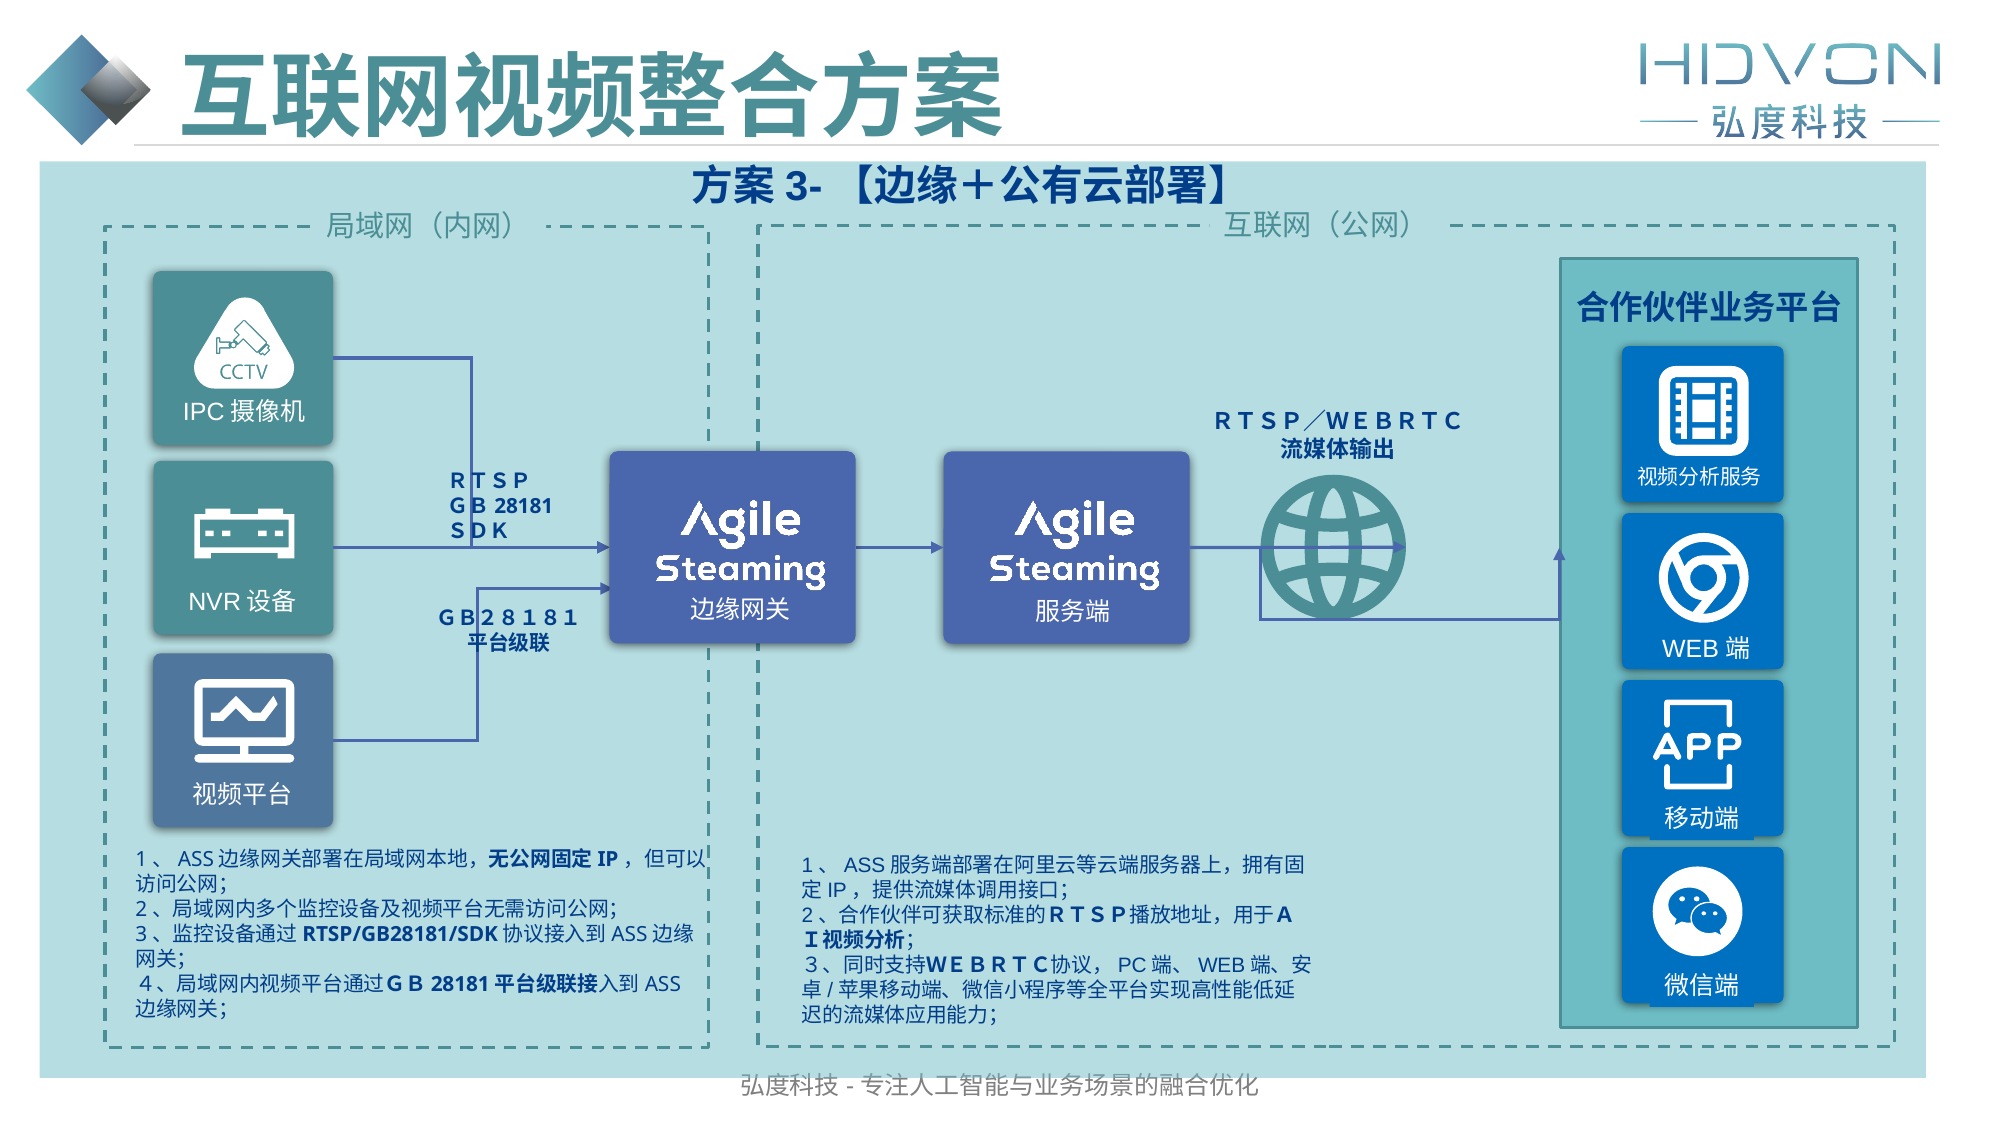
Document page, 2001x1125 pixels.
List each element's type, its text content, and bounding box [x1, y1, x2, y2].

text_box 1、ASS边缘网关部署在局域网本地，无公网固定IP，但可以访问公网； 2、局域网内多个监控设备及视频平台无需访问公网； 3、监控设备通过RTSP/GB28181/SDK协议接入到ASS边缘网关； ４、局域网内视频平台通过ＧＢ28181平台级联接入到ASS边缘网关； [120, 838, 722, 1028]
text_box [332, 358, 610, 548]
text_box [943, 451, 1190, 644]
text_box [1622, 680, 1784, 837]
title 互联网视频整合方案 [163, 42, 1486, 180]
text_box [1559, 258, 1860, 1028]
picture [1640, 43, 1940, 139]
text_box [1622, 846, 1784, 1004]
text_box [153, 653, 333, 828]
text_box ＲＴＳＰ／ＷＥＢＲＴＣ 流媒体输出 [1196, 399, 1480, 470]
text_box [1621, 346, 1784, 503]
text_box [153, 271, 333, 445]
text_box 互联网（公网） [1209, 198, 1444, 249]
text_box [332, 588, 613, 741]
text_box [153, 460, 334, 635]
text_box 方案3-【边缘＋公有云部署】 [641, 157, 1300, 214]
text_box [609, 451, 856, 644]
text_box 局域网（内网） [311, 199, 547, 250]
text_box [758, 225, 1895, 1047]
text_box [104, 226, 709, 1048]
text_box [1622, 513, 1784, 670]
text_box [39, 161, 1926, 1078]
text_box 1、ASS服务端部署在阿里云等云端服务器上，拥有固定IP，提供流媒体调用接口； 2、合作伙伴可获取标准的ＲＴＳＰ播放地址，用于ＡＩ视频分析； ３、同时支持ＷＥＢＲＴＣ协议，PC端、WEB端、安卓/苹果移动端、微信小程序等全平台实现高性能低延迟的流媒体应用能力； [786, 844, 1330, 1034]
